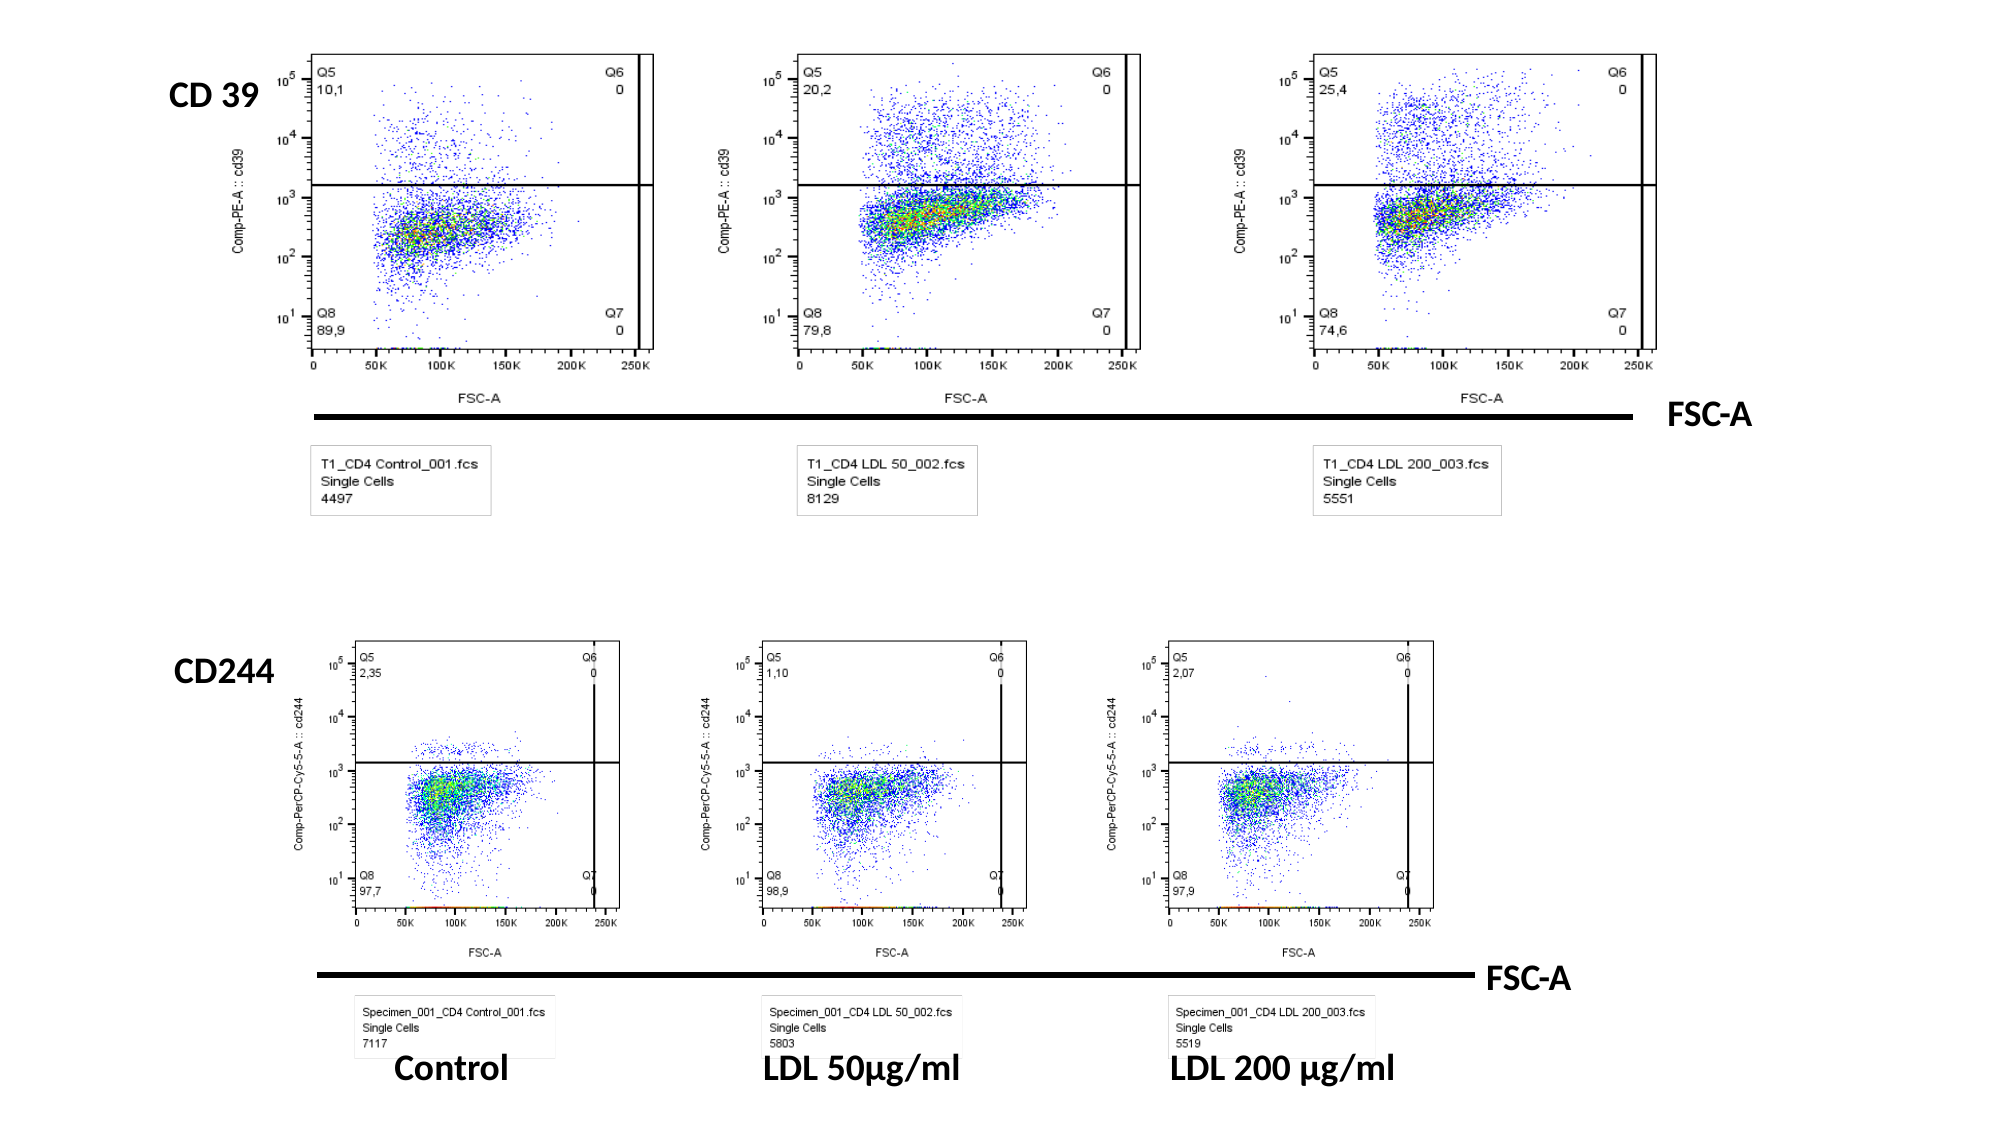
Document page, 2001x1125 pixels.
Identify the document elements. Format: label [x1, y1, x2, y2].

text_box [159, 40, 1764, 1085]
